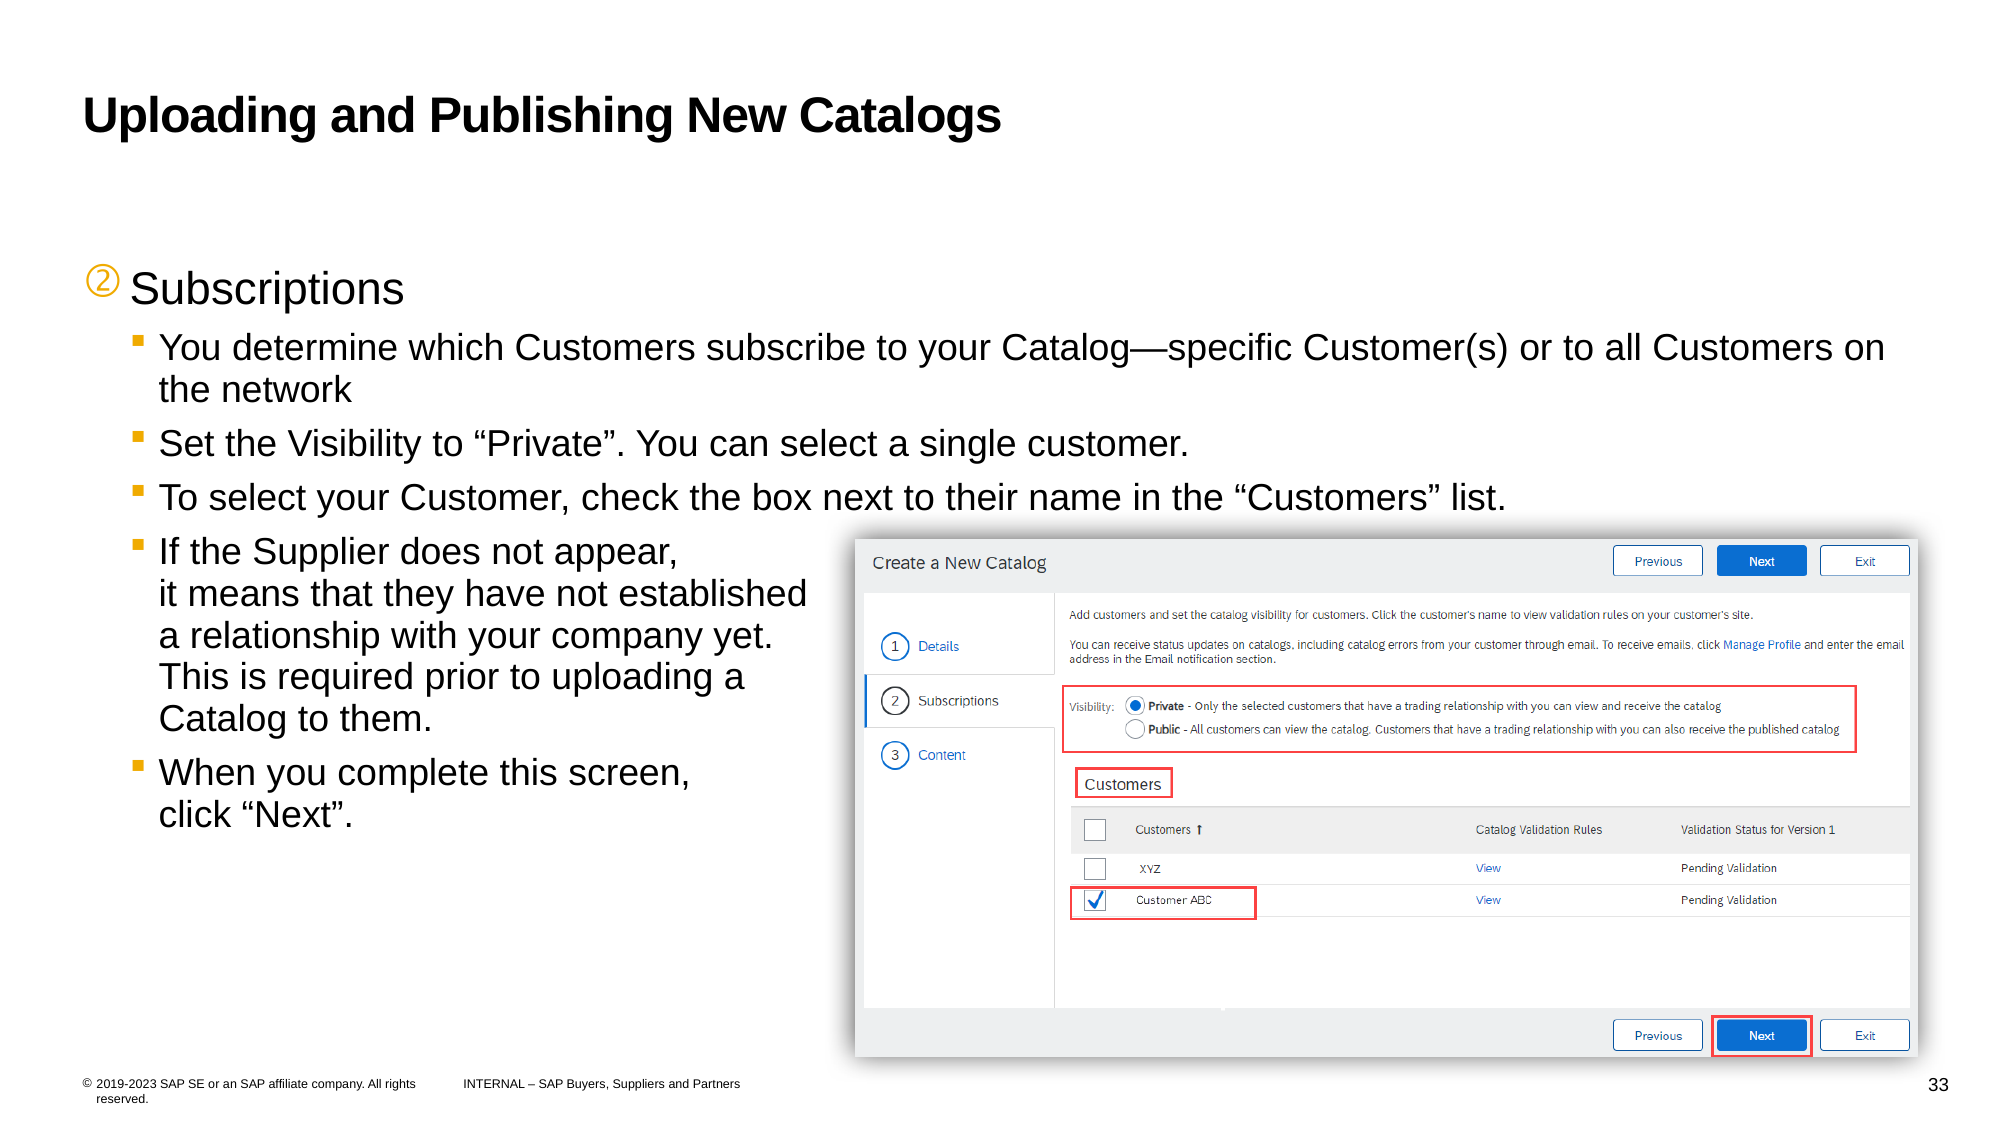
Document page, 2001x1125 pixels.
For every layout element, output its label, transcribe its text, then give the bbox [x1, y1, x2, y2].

list Subscriptions You determine which Customers subscribe to your Catalog—specific Customer(s) or to all Customers on the network Set the Visibility to “Private”. You can select a single customer. To select your Customer, check the box next to their name in the “Customers” list. If the Supplier does not appear, it means that they have not established a relationship with your company yet. This is required prior to uploading a Catalog to them. When you complete this screen, click “Next”. [82, 265, 1918, 981]
title Uploading and Publishing New Catalogs [82, 82, 1918, 144]
picture [854, 539, 1919, 1057]
